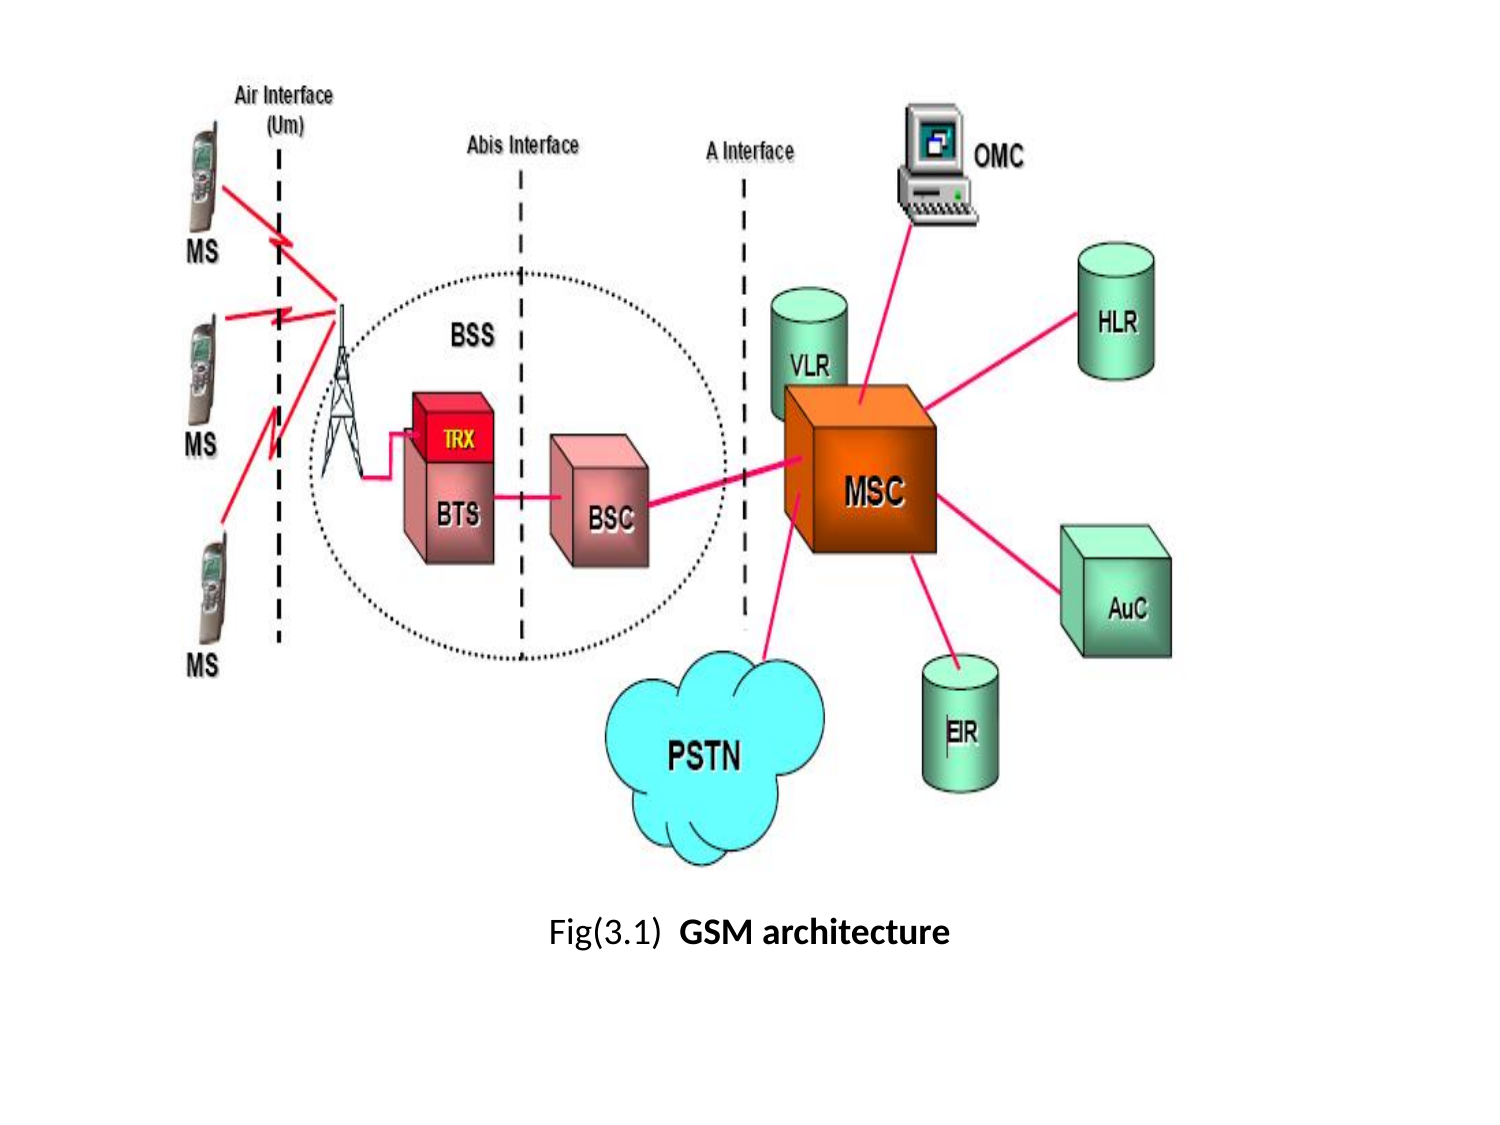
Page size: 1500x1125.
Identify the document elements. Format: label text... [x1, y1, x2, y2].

text_box Fig(3.1) GSM architecture [534, 899, 966, 960]
picture [140, 74, 1194, 876]
